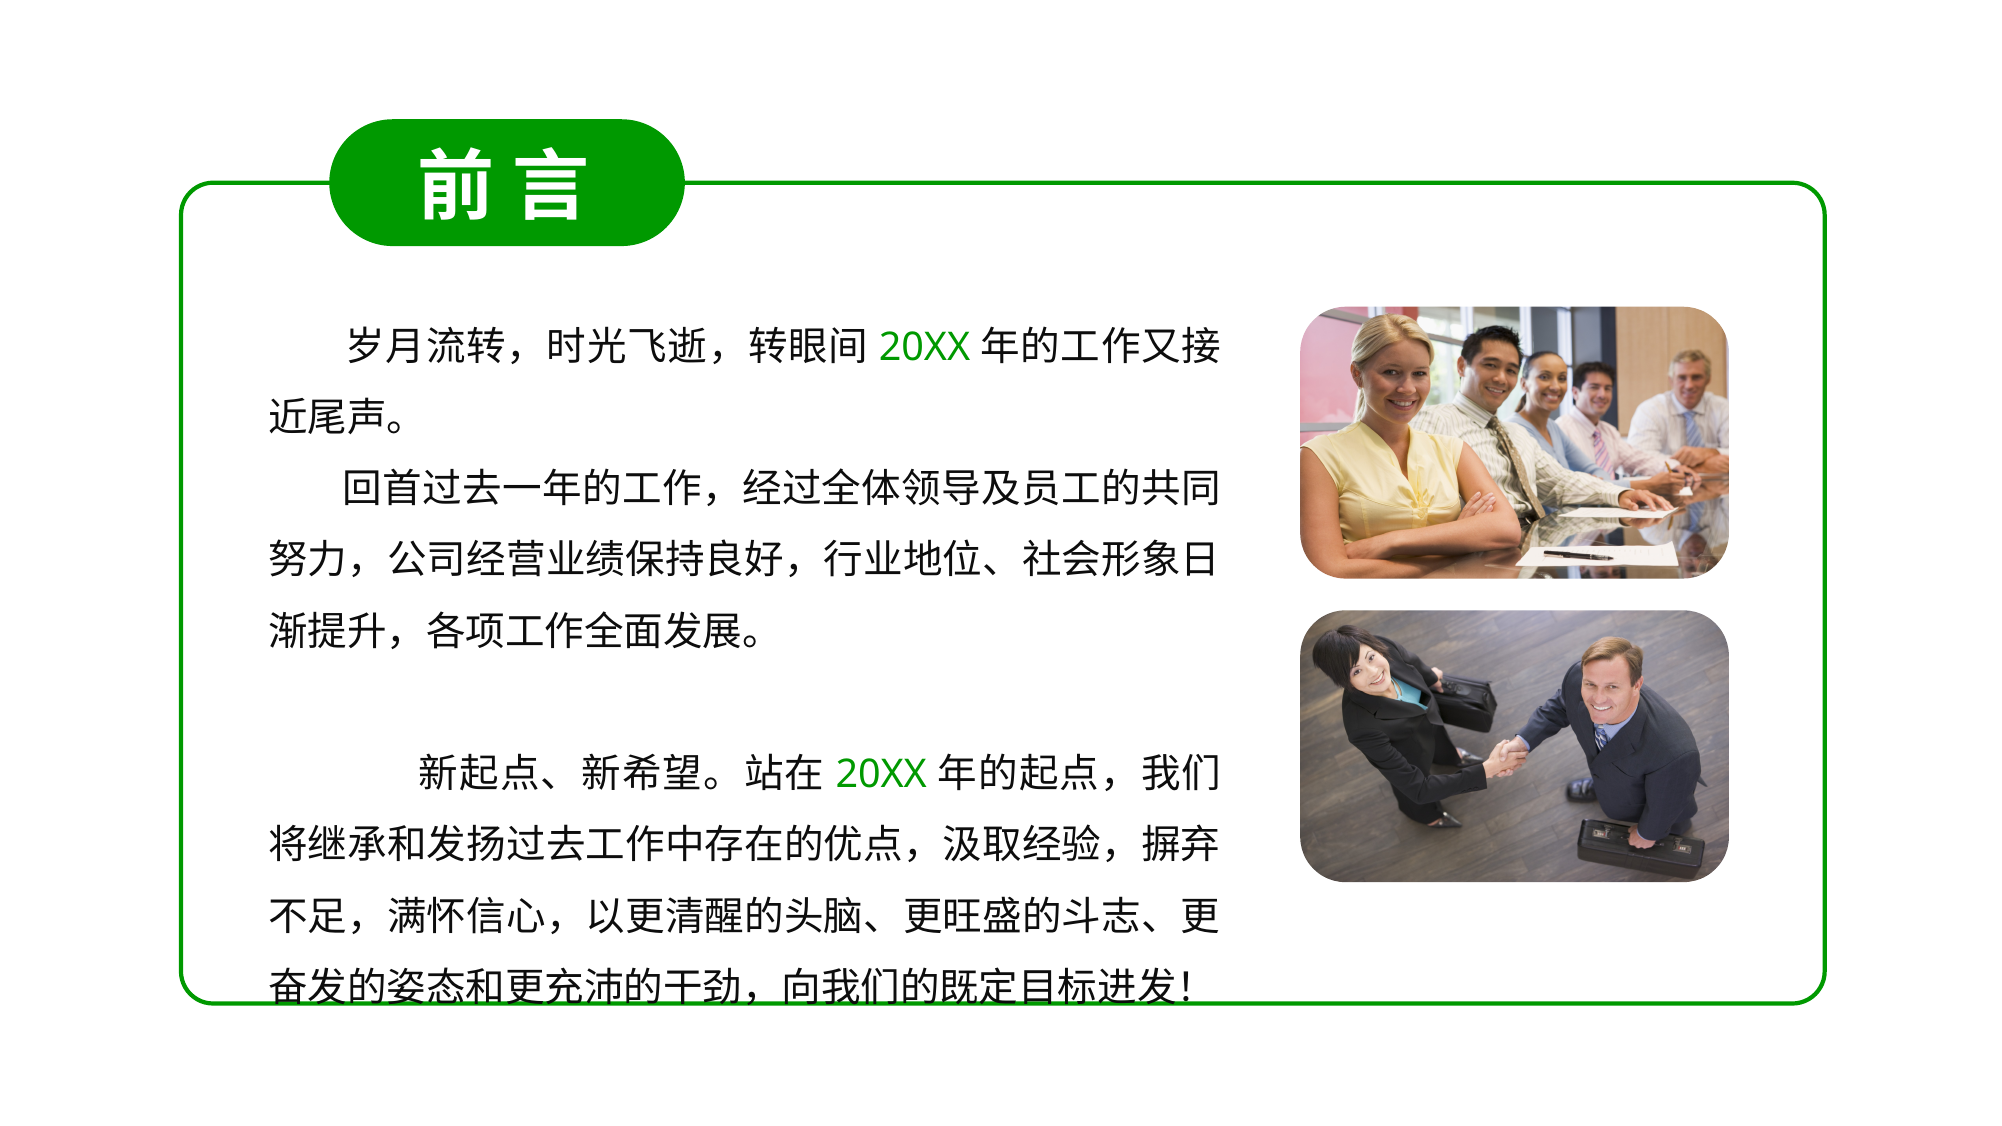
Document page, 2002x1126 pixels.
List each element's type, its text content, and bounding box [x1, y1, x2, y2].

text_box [328, 118, 686, 247]
text_box [1298, 608, 1732, 885]
text_box [180, 182, 1825, 1004]
text_box [1298, 304, 1732, 581]
text_box 岁月流转，时光飞逝，转眼间20XX年的工作又接近尾声。 回首过去一年的工作，经过全体领导及员工的共同努力，公司经营业绩保持良好，行业地位、社会形象日渐提升，各项工作全面发展。 新起点、新希望。站在20XX年的起点，我们将继承和发扬过去工作中存在的优点，汲取经验，摒弃不足，满怀信心，以更清醒的头脑、更旺盛的斗志、更奋发的姿态和更充沛的干劲，向我们的既定目标进发！ [256, 290, 1234, 1015]
